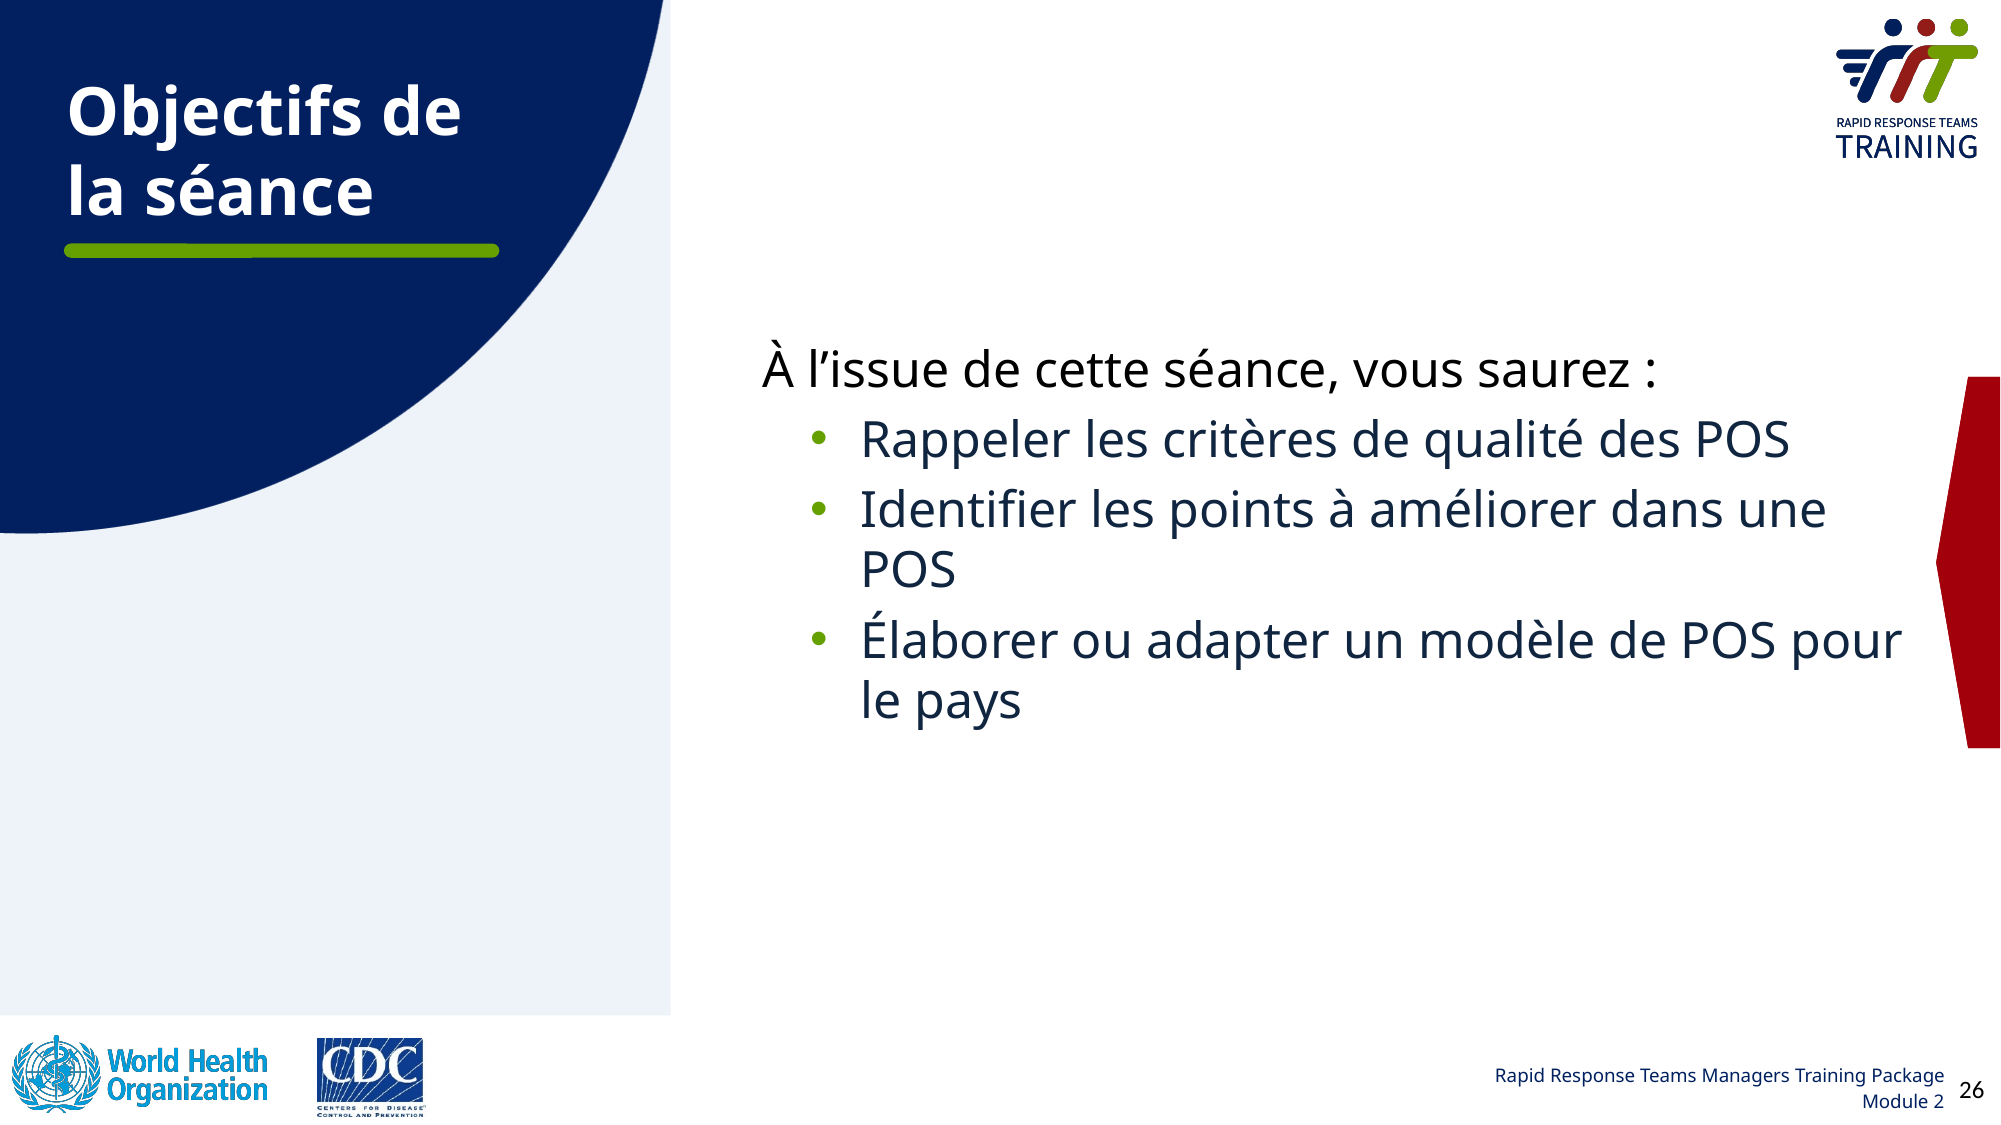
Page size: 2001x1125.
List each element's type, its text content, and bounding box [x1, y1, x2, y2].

text_box À l’issue de cette séance, vous saurez : Rappeler les critères de qualité des POS Identifier les points à améliorer dans une POS Élaborer ou adapter un modèle de POS pour le pays [755, 329, 1912, 807]
picture [24, 1054, 36, 1087]
picture [12, 1083, 48, 1113]
picture [71, 1053, 90, 1091]
text_box [1936, 376, 2000, 749]
picture [22, 1062, 26, 1077]
picture [30, 1083, 37, 1091]
picture [46, 1056, 54, 1062]
slide_number 26 [1895, 1065, 2000, 1125]
picture [59, 1035, 267, 1113]
picture [40, 1062, 47, 1070]
picture [50, 1108, 62, 1113]
text_box Objectifs de la séance [59, 61, 531, 237]
picture [317, 1038, 426, 1117]
picture [12, 1035, 54, 1068]
picture [1835, 19, 1978, 167]
picture [34, 1054, 43, 1078]
picture [36, 1088, 78, 1105]
picture [0, 0, 670, 538]
